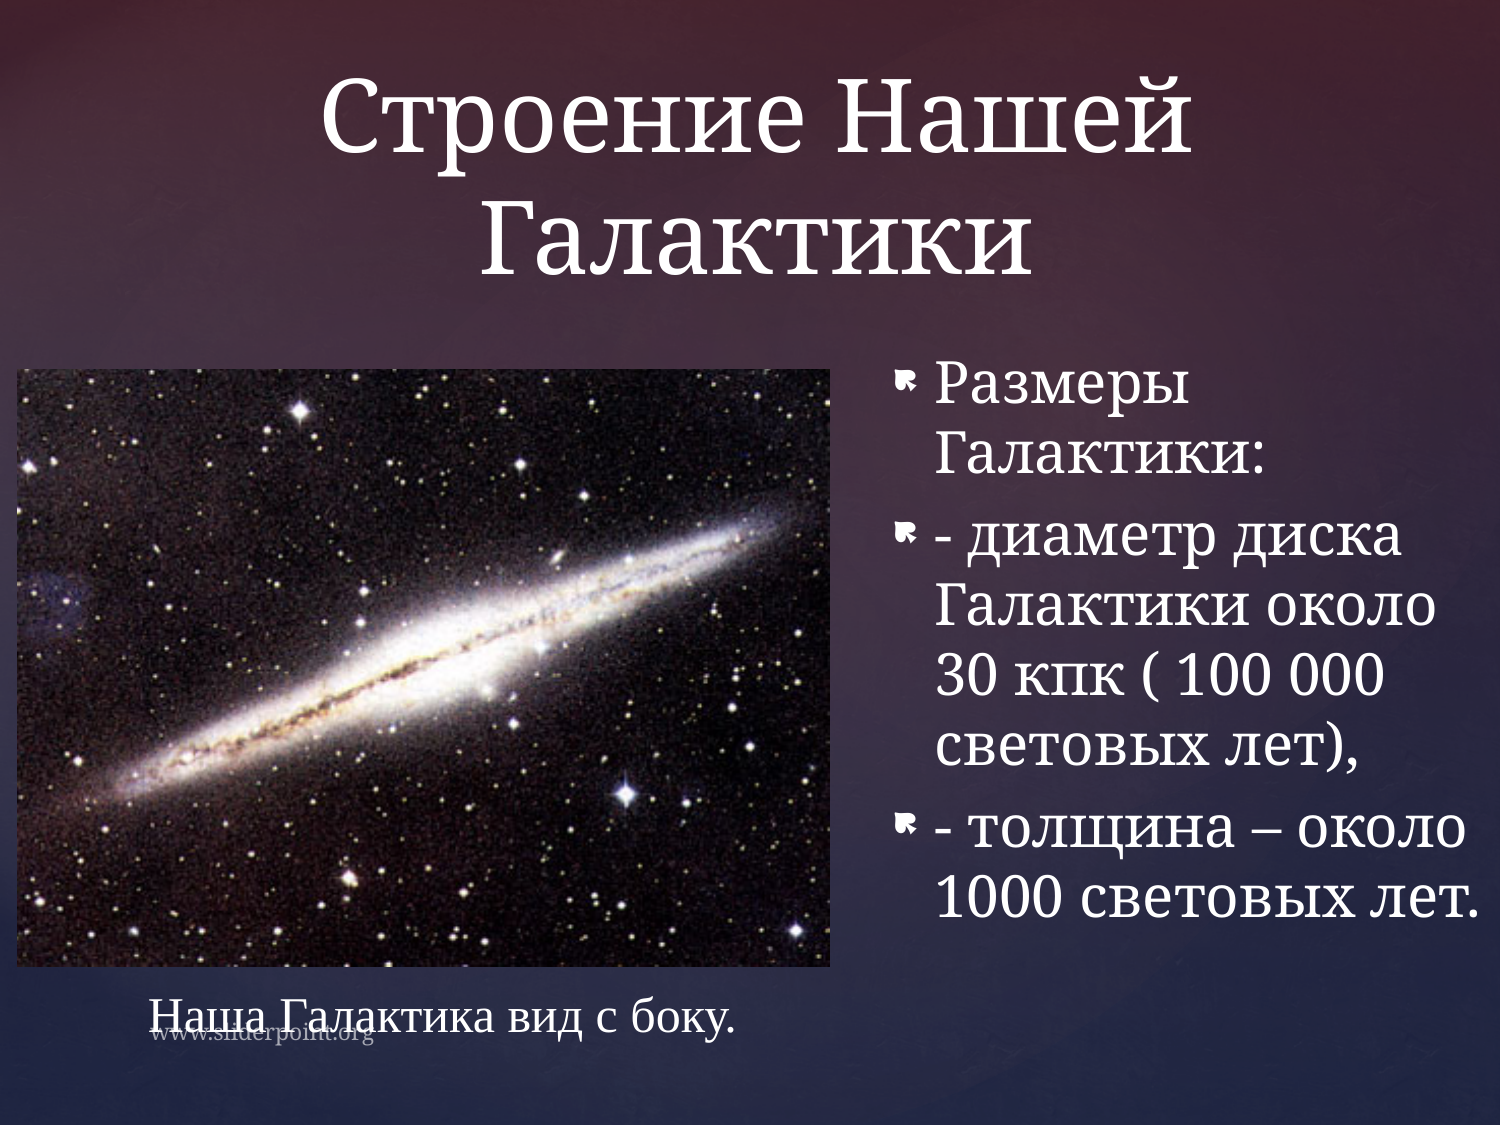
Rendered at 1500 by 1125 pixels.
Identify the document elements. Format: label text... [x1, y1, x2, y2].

footer www.sliderpoint.org [135, 1009, 885, 1070]
text_box Наша Галактика вид с боку. [133, 984, 753, 1051]
text_box Строение Нашей Галактики [118, 42, 1394, 231]
text_box Размеры Галактики: - диаметр диска Галактики около 30 кпк ( 100 000 световых лет), - толщина – около 1000 световых лет. [874, 338, 1500, 1014]
picture [16, 369, 831, 968]
